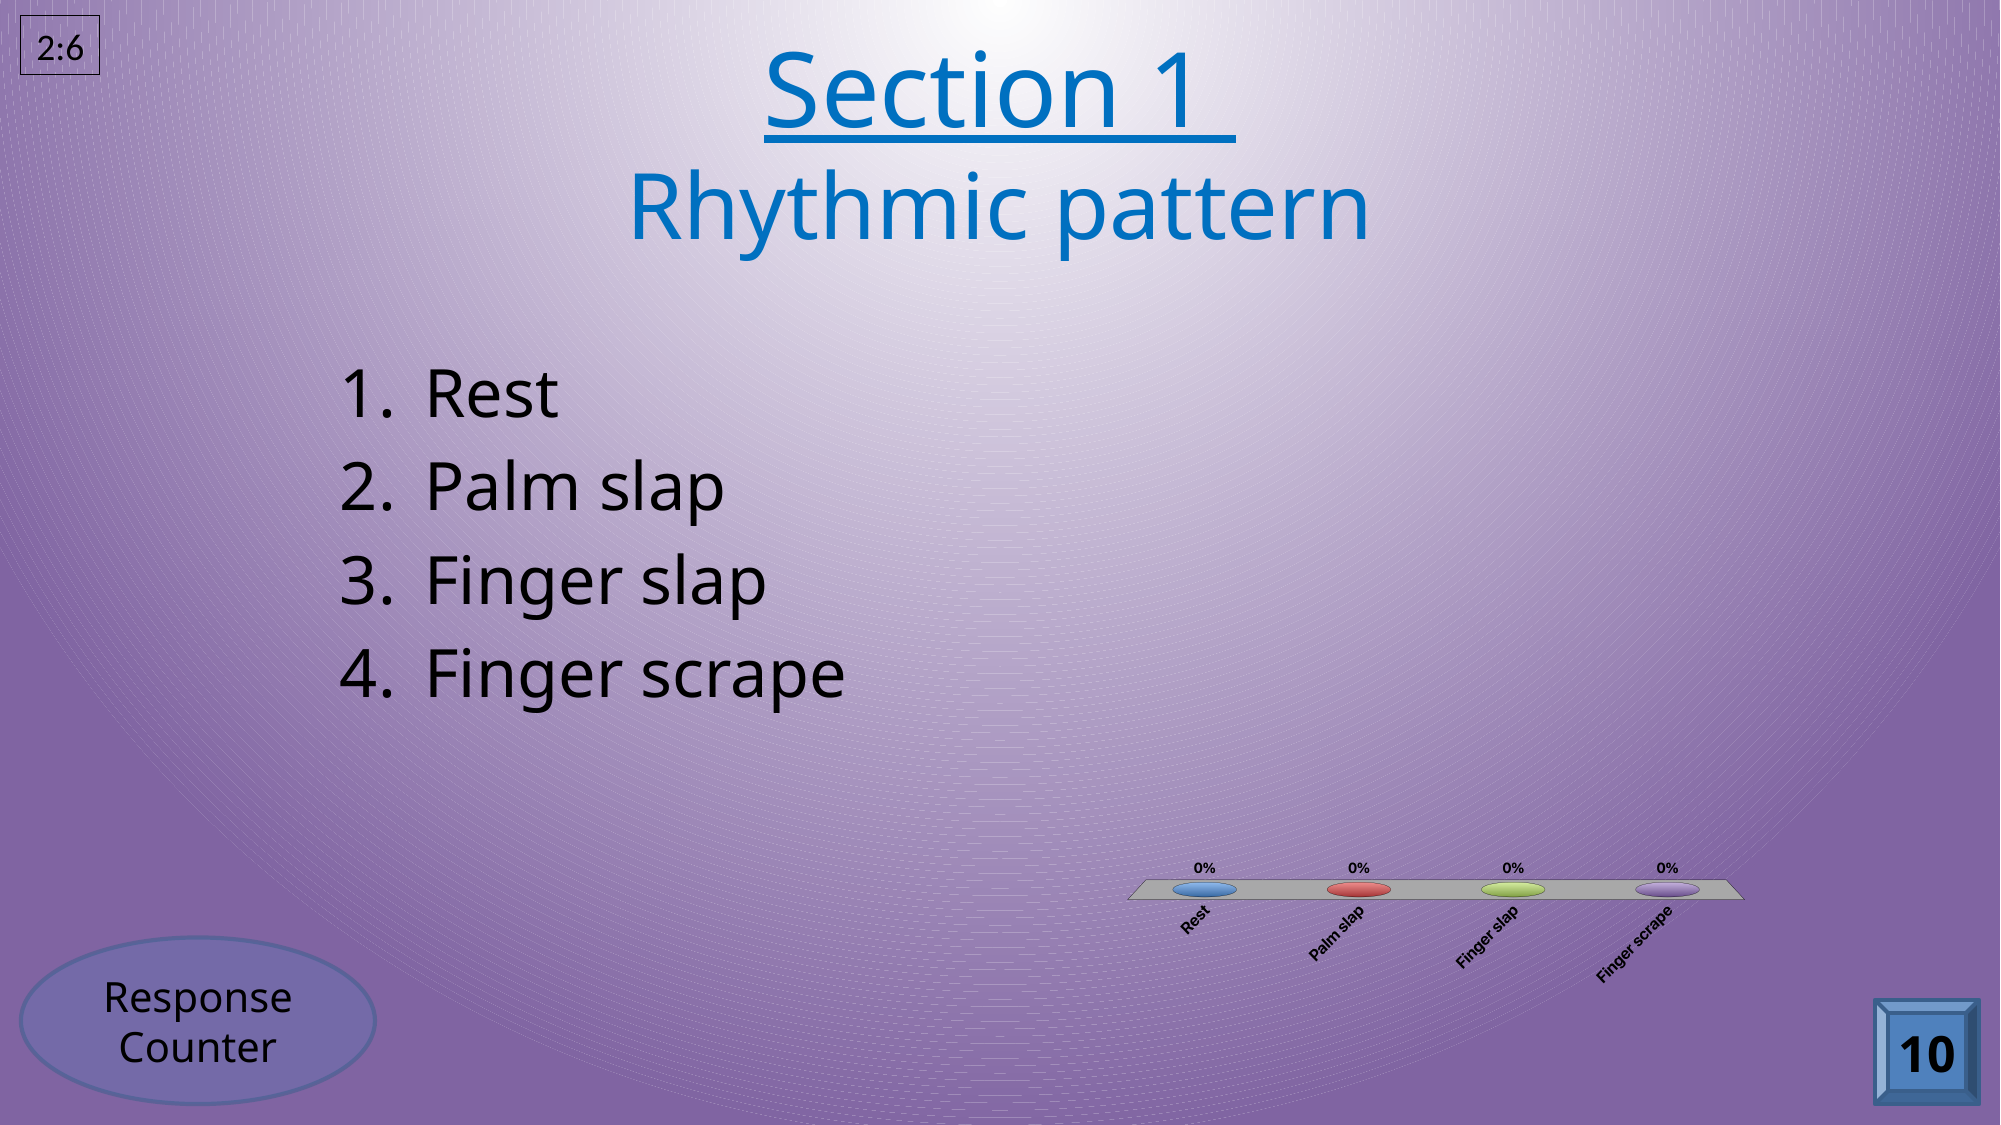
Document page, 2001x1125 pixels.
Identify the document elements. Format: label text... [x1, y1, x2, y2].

picture [1126, 244, 1764, 988]
title Section 1 Rhythmic pattern [99, 47, 1900, 235]
text_box 2:6 [20, 15, 100, 75]
list Rest Palm slap Finger slap Finger scrape [324, 343, 1000, 788]
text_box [1874, 999, 1980, 1105]
text_box Response Counter [18, 935, 378, 1107]
